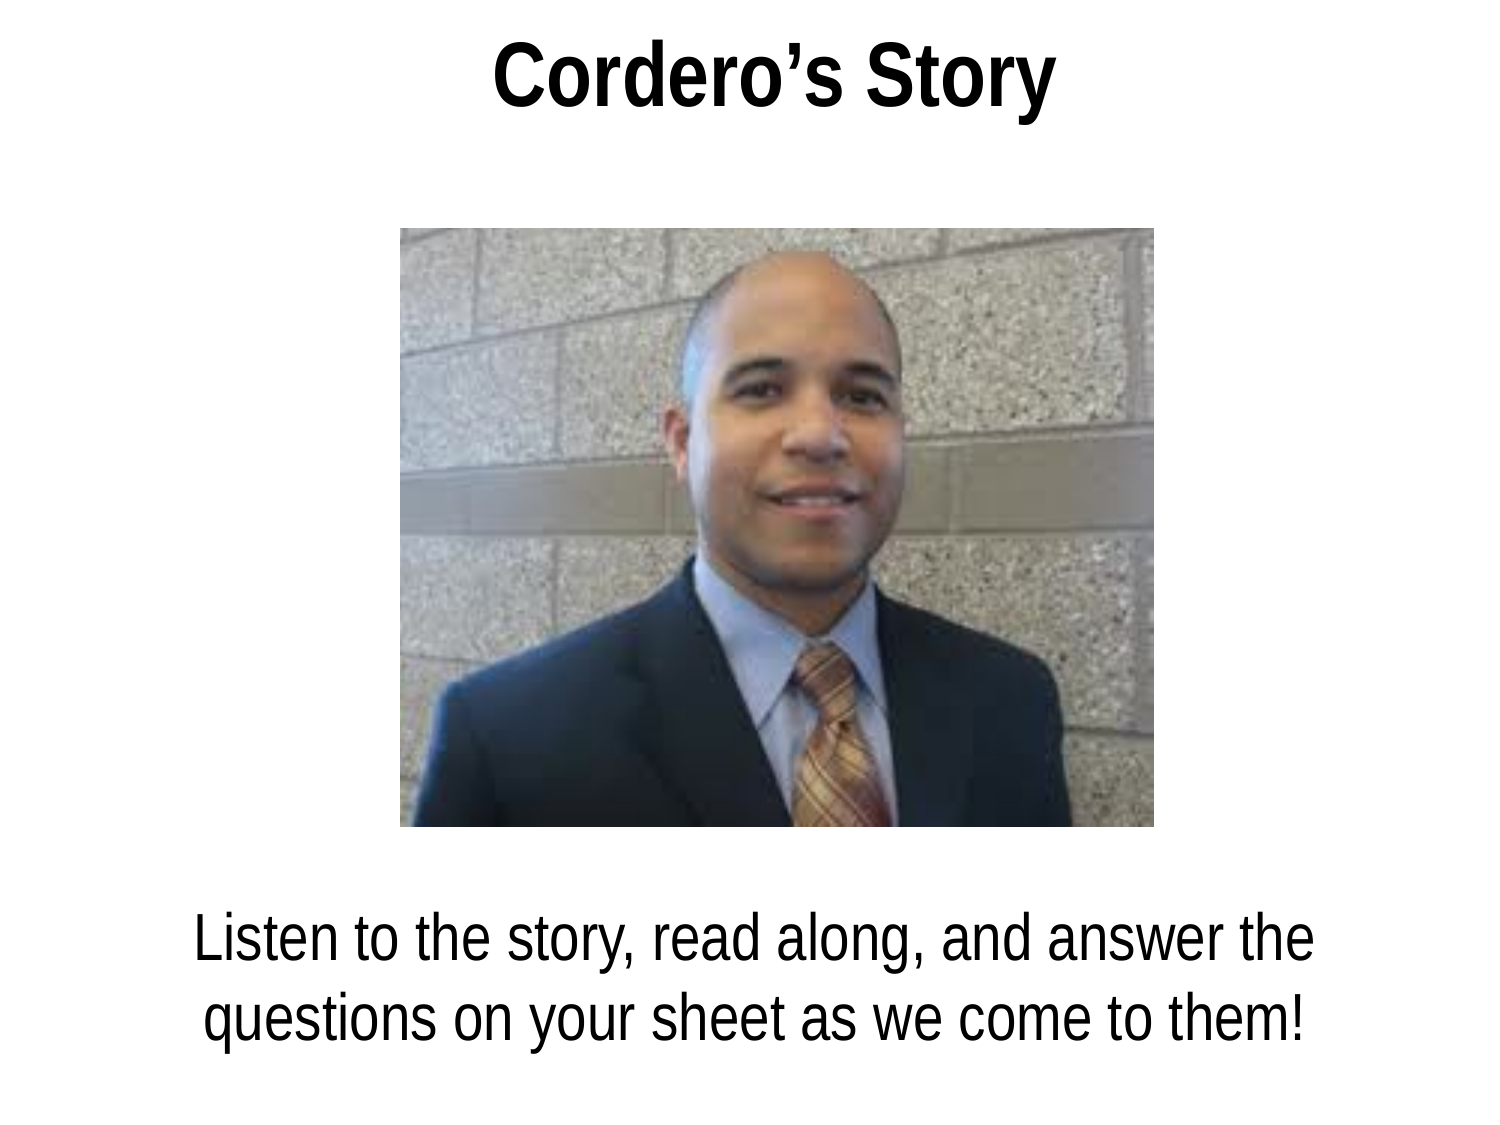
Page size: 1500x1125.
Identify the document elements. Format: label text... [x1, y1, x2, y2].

title Cordero’s Story [138, 0, 1413, 191]
picture [400, 228, 1154, 827]
subtitle Listen to the story, read along, and answer the questions on your sheet as we come to them! [85, 886, 1426, 1080]
